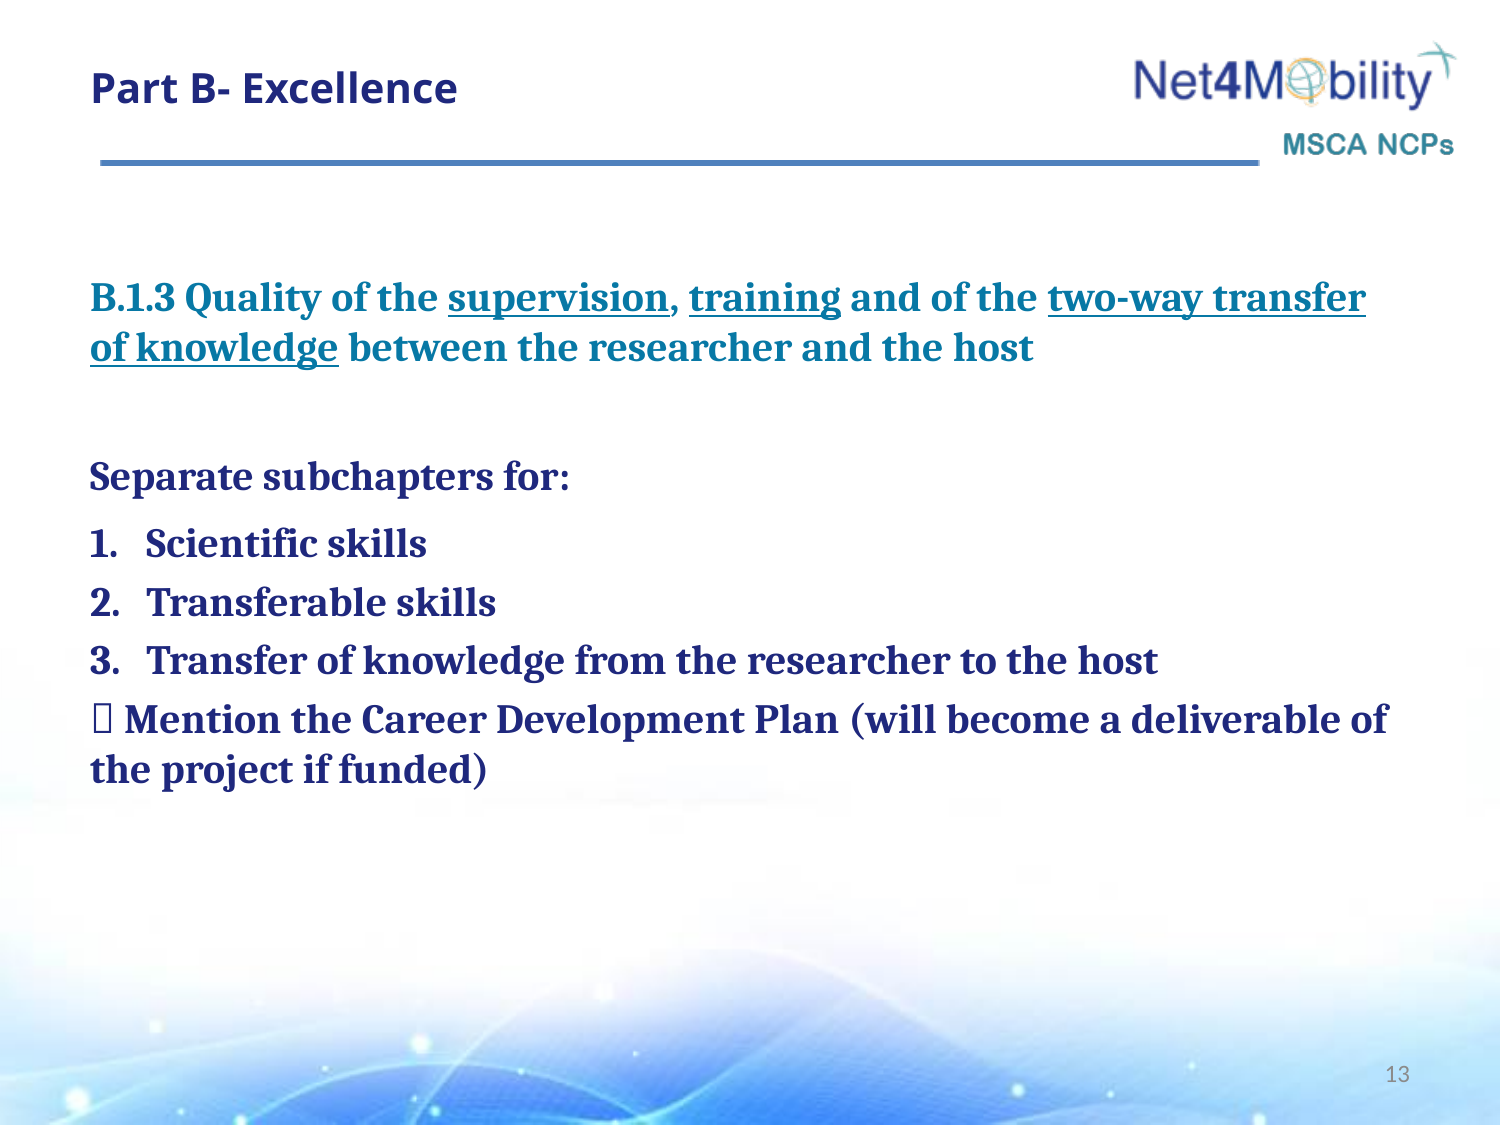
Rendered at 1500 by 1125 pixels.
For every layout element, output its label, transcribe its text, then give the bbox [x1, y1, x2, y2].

slide_number 13 [1074, 1042, 1425, 1103]
title Part B- Excellence [75, 30, 1093, 144]
list B.1.3 Quality of the supervision, training and of the two-way transfer of knowledge between the researcher and the host Separate subchapters for: Scientific skills Transferable skills Transfer of knowledge from the researcher to the host  Mention the Career Development Plan (will become a deliverable of the project if funded) [75, 262, 1425, 1005]
picture [0, 0, 1500, 1125]
